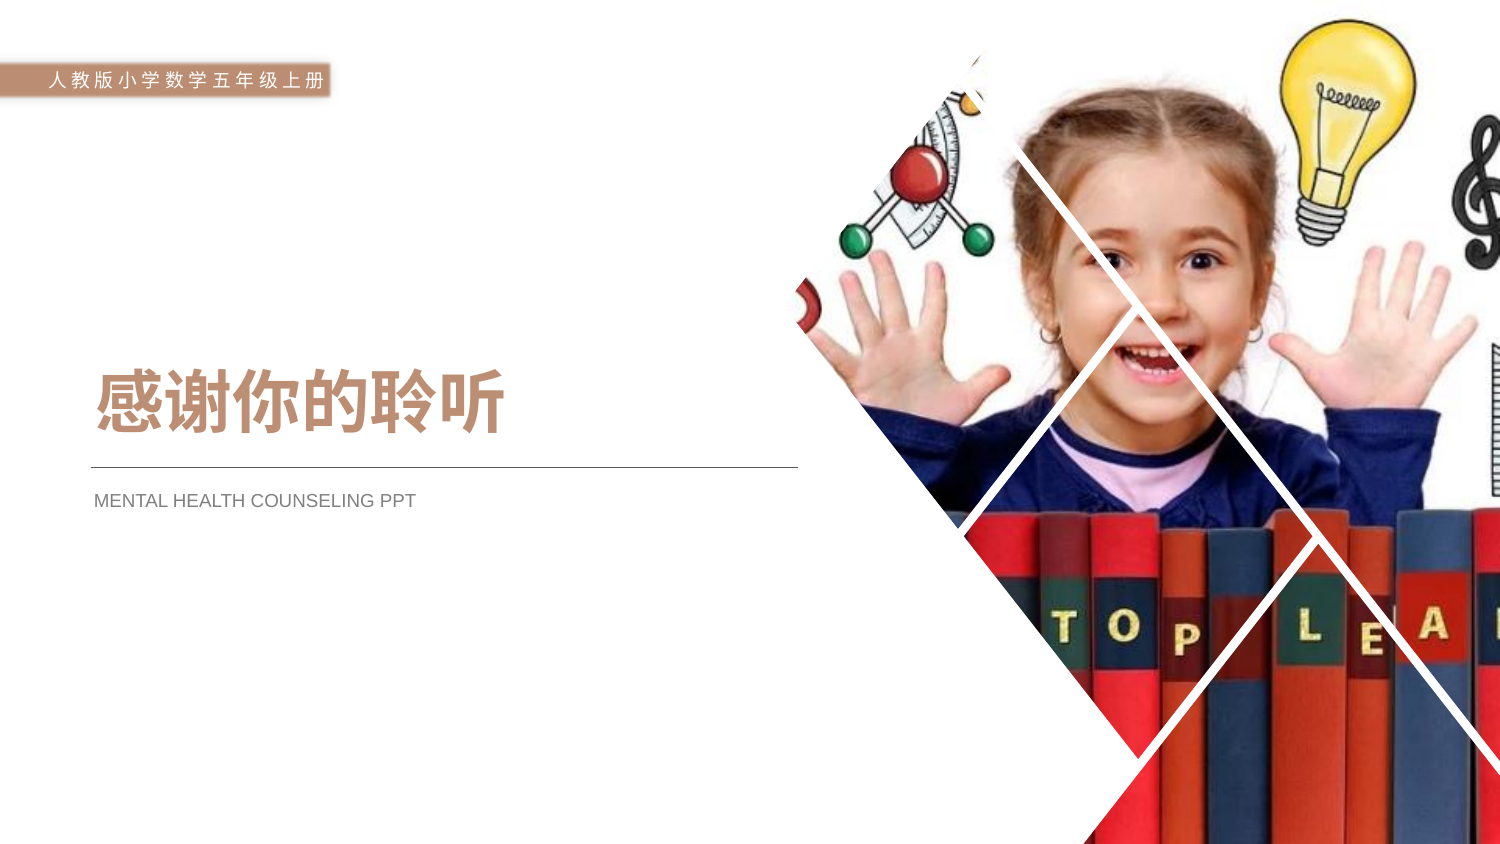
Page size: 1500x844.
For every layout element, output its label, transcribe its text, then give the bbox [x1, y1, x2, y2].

text_box 人教版小学数学五年级上册 [0, 66, 328, 95]
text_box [79, 361, 799, 520]
picture [783, 0, 1500, 844]
